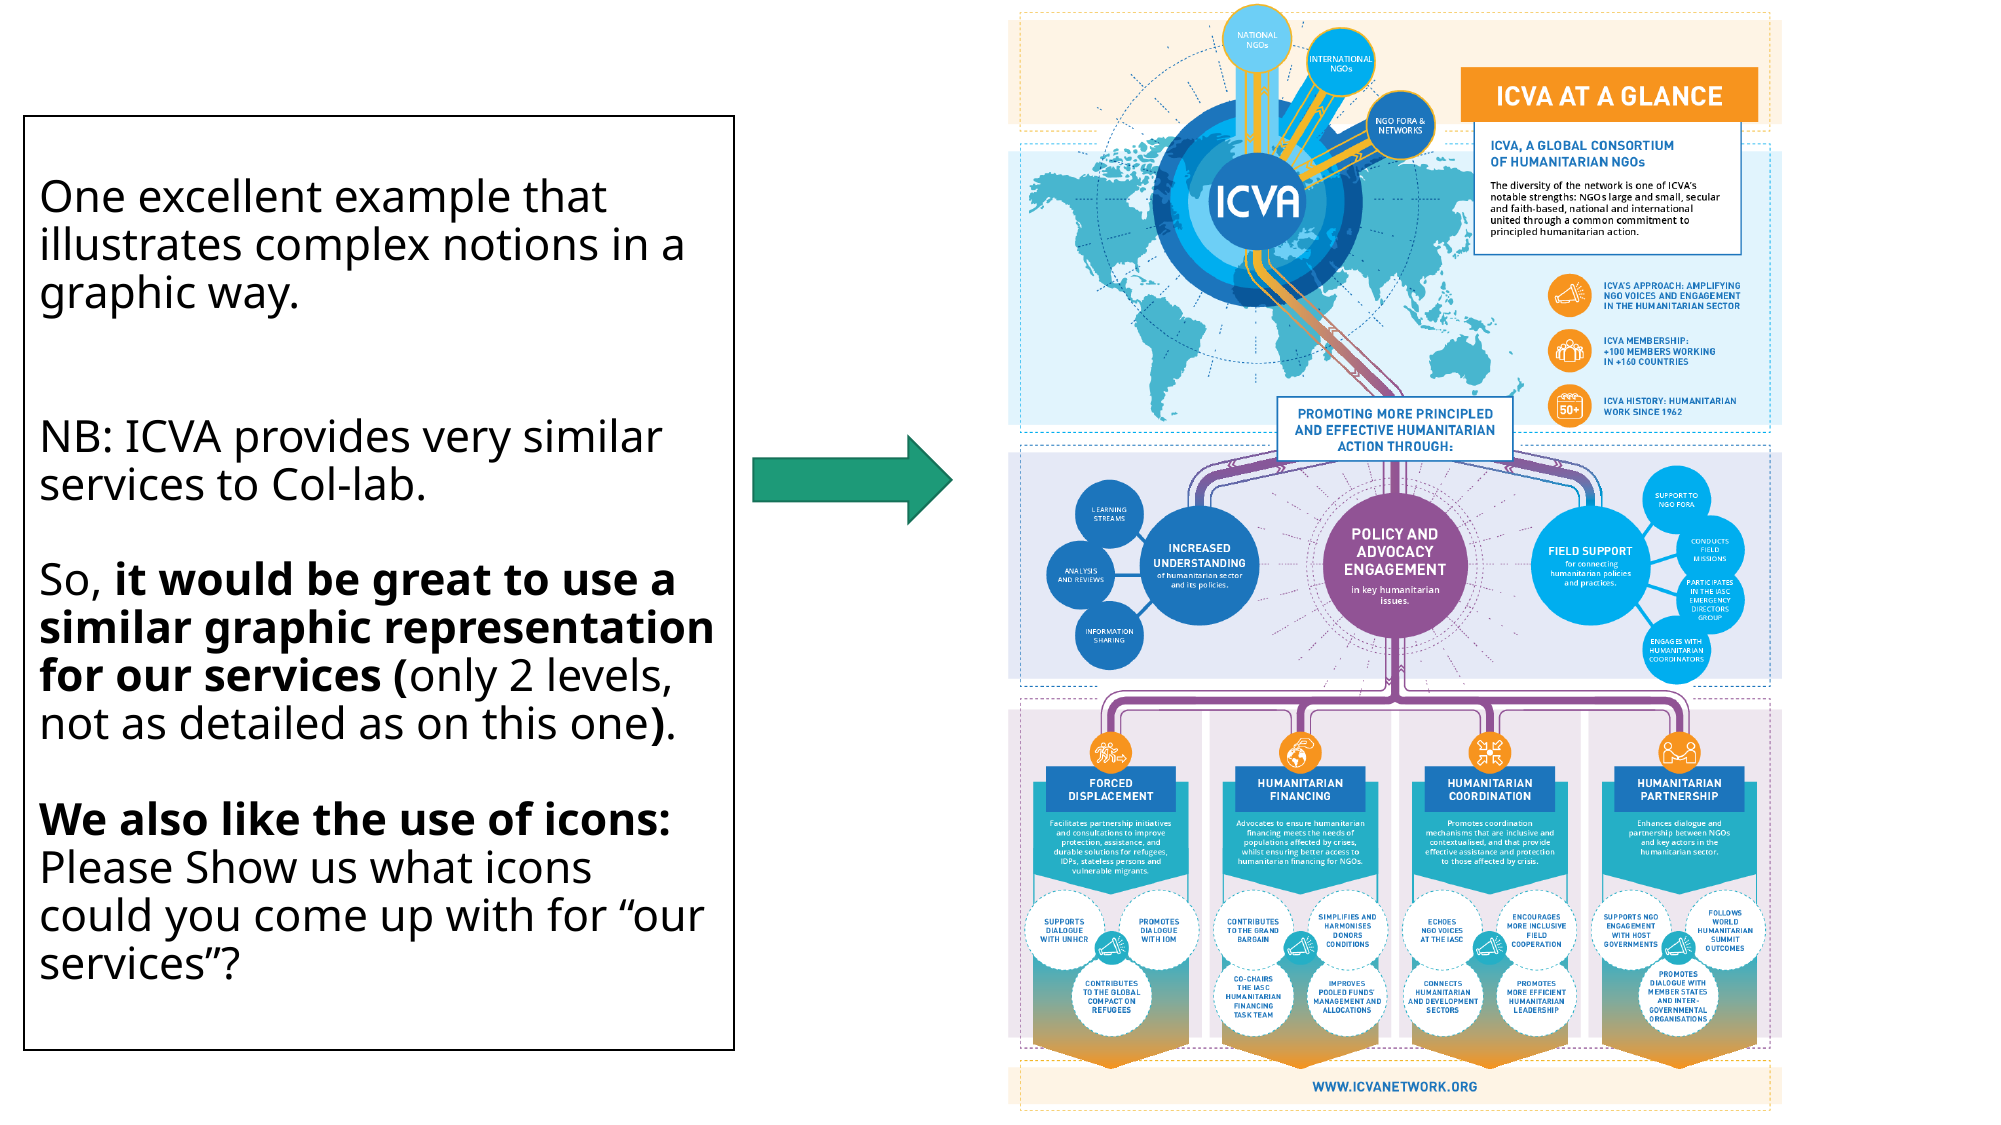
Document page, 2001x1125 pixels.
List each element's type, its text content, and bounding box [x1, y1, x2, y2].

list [985, 0, 1805, 1125]
text_box [752, 434, 953, 526]
title One excellent example that illustrates complex notions in a graphic way. NB: ICVA provides very similar services to Col-lab. So, it would be great to use a similar graphic representation for our services (only 2 levels, not as detailed as on this one). We also like the use of icons: Please Show us what icons could you come up with for “our services”? [23, 115, 735, 1051]
